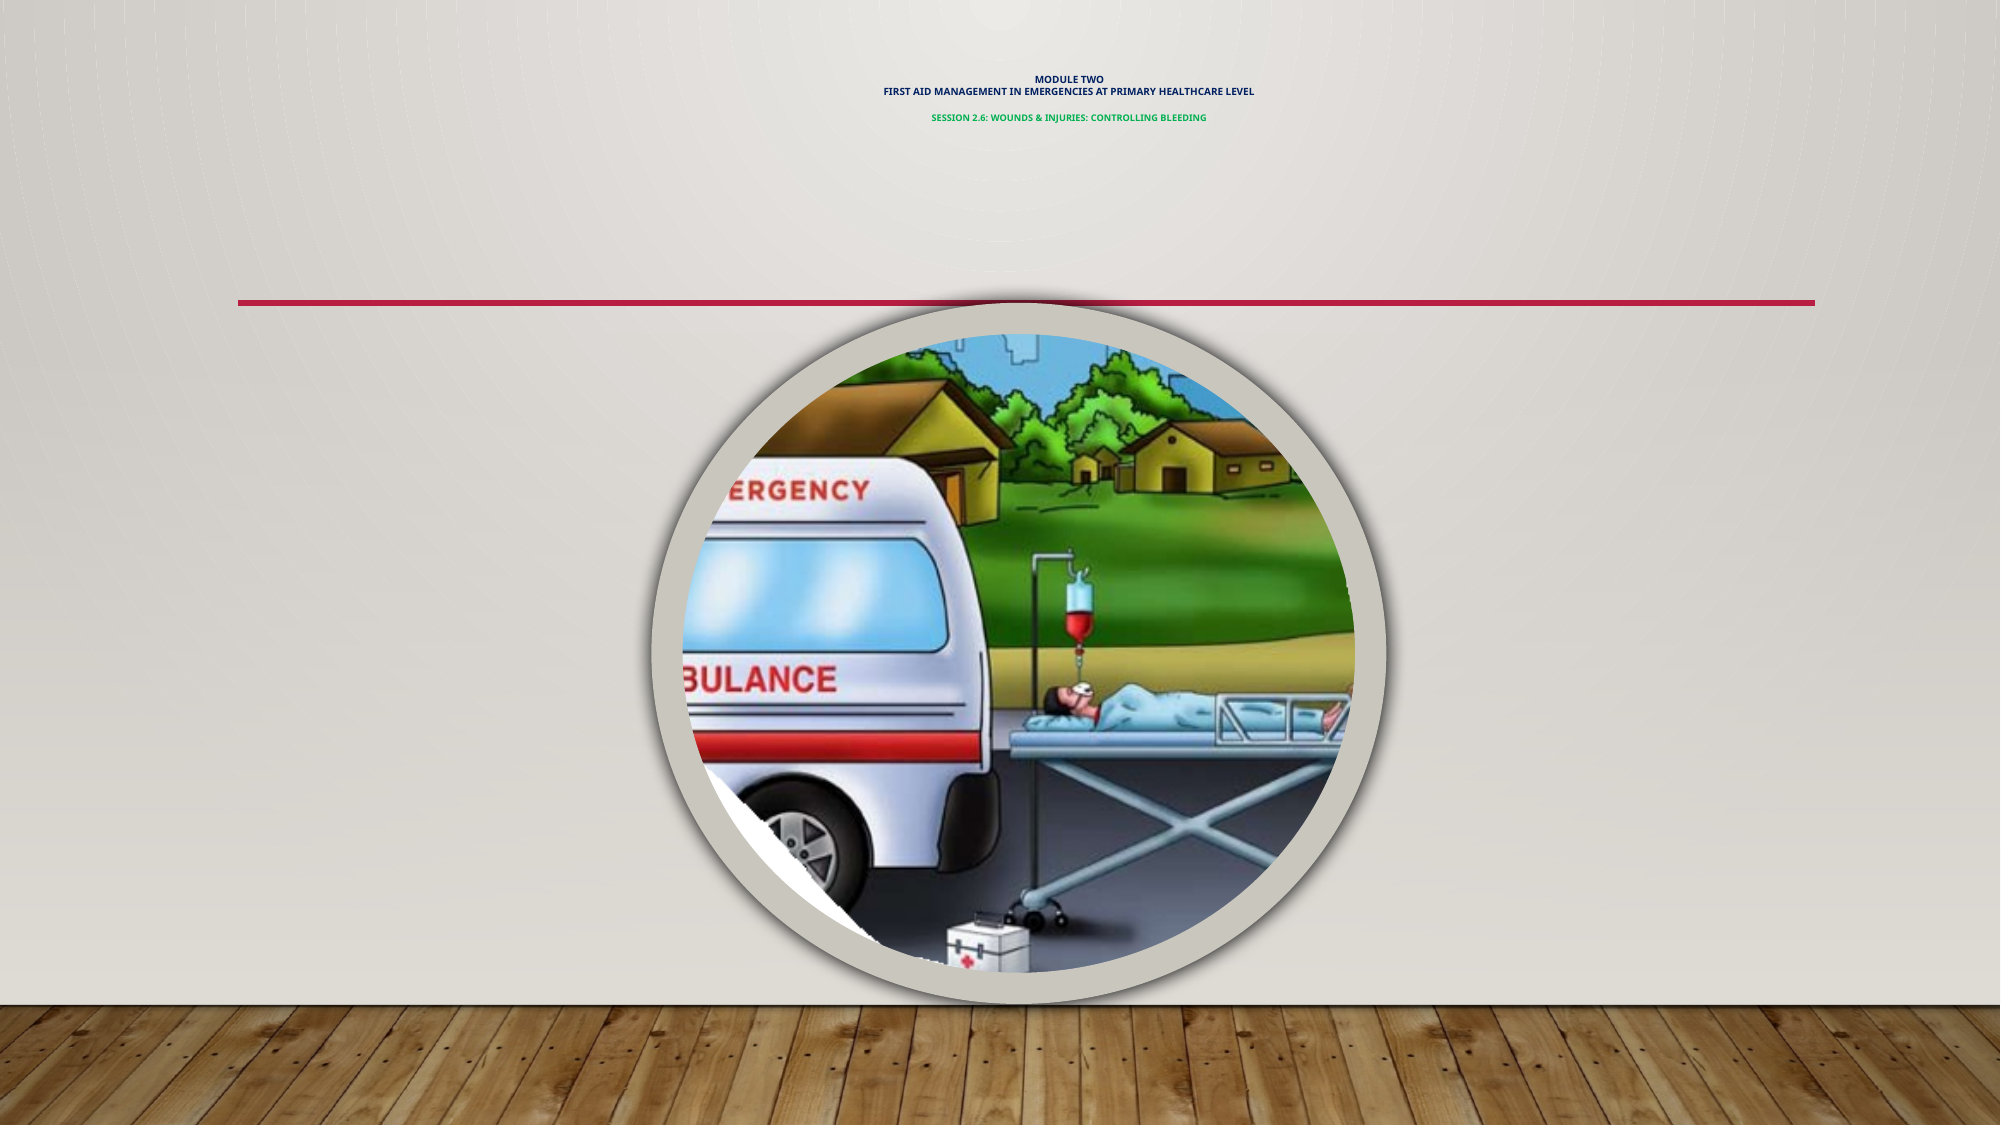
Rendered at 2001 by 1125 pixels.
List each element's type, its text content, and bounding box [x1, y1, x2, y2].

picture [666, 318, 1371, 989]
title MODULE TWO FIRST AID MANAGEMENT IN EMERGENCIES AT PRIMARY HEALTHCARE LEVEL SESSION 2.6: WOUNDS & INJURIES: CONTROLLING BLEEDING [180, 65, 1960, 210]
picture [0, 1005, 2000, 1125]
